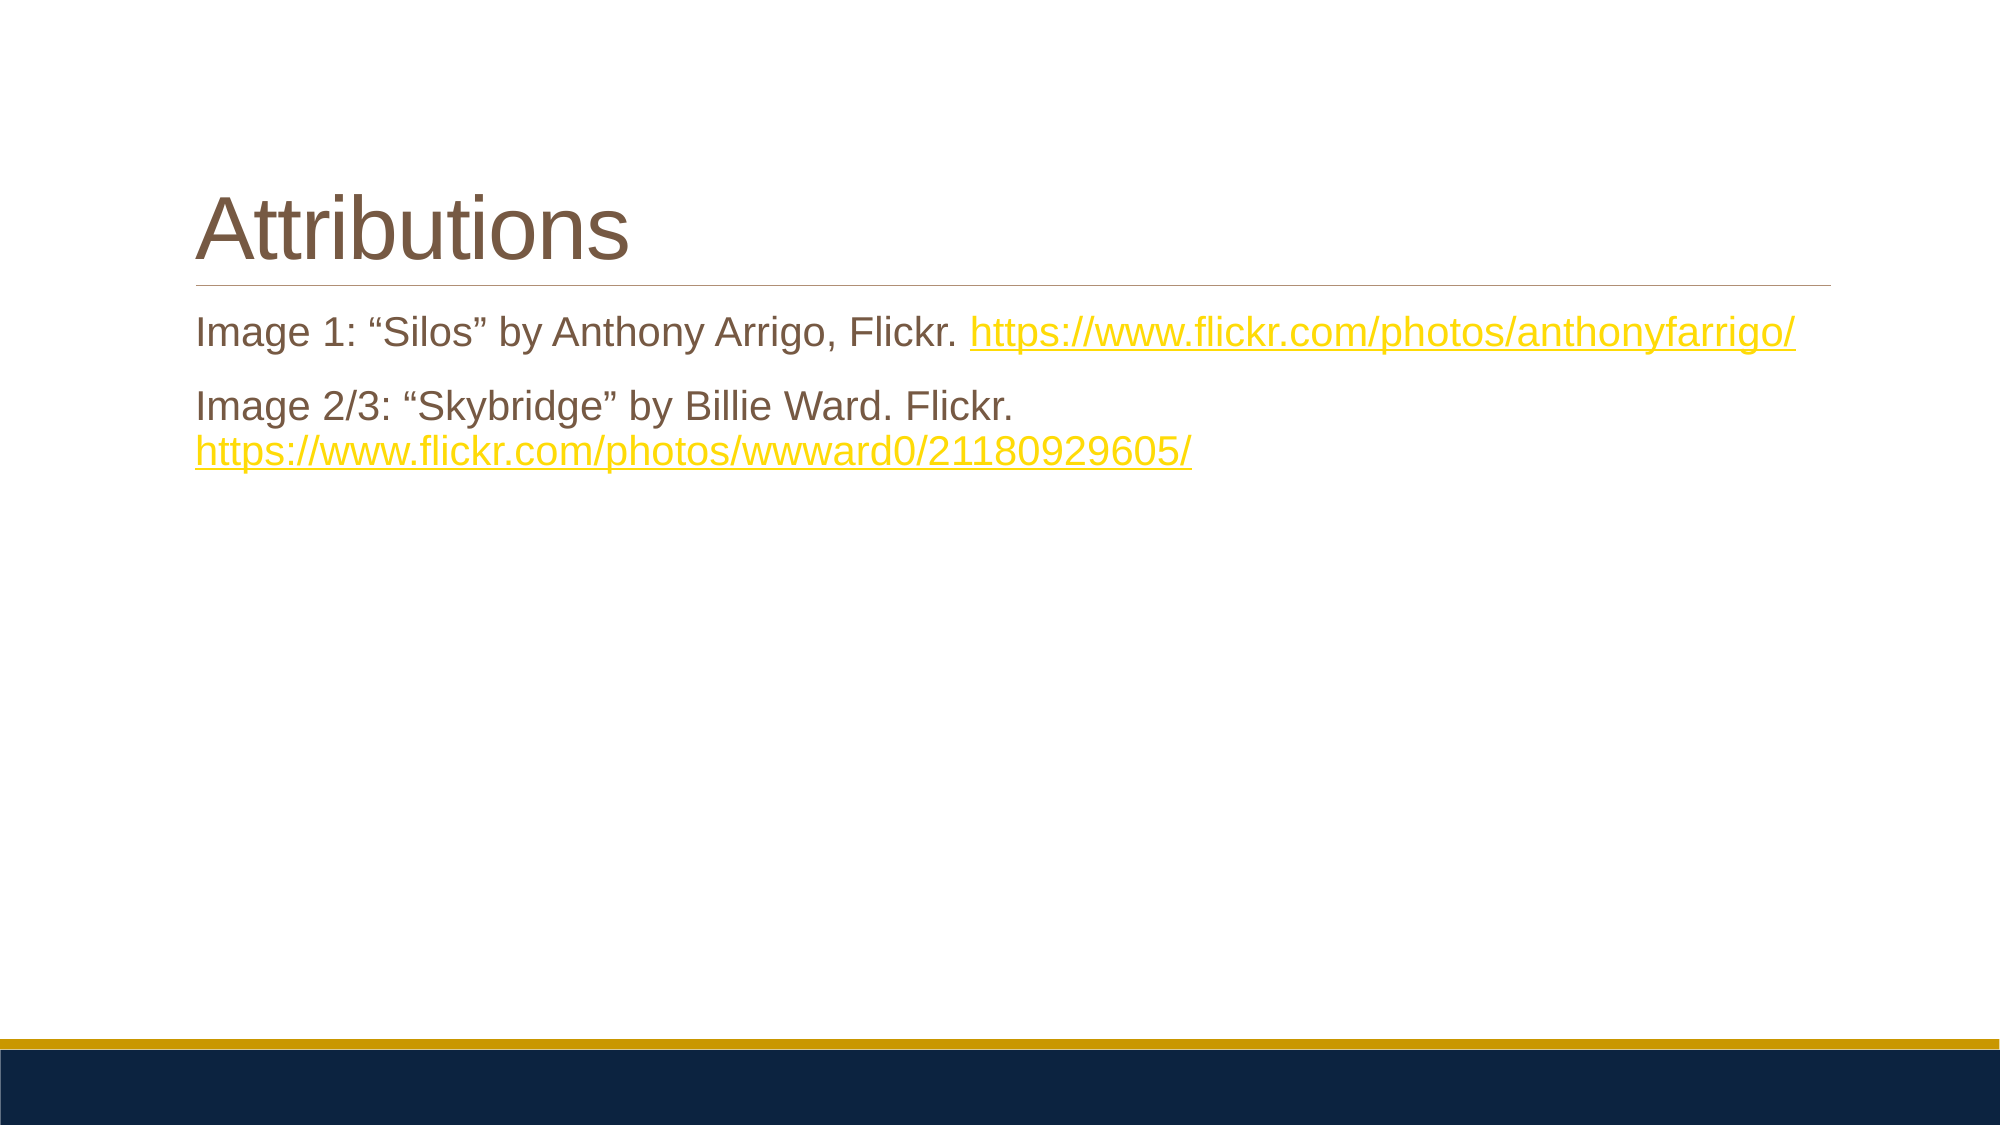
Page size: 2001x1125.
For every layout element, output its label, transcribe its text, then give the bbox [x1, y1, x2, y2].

list Image 1: “Silos” by Anthony Arrigo, Flickr. https://www.flickr.com/photos/anthonyfarrigo/ Image 2/3: “Skybridge” by Billie Ward. Flickr. https://www.flickr.com/photos/wwward0/21180929605/ [180, 302, 1830, 963]
title Attributions [180, 47, 1830, 285]
